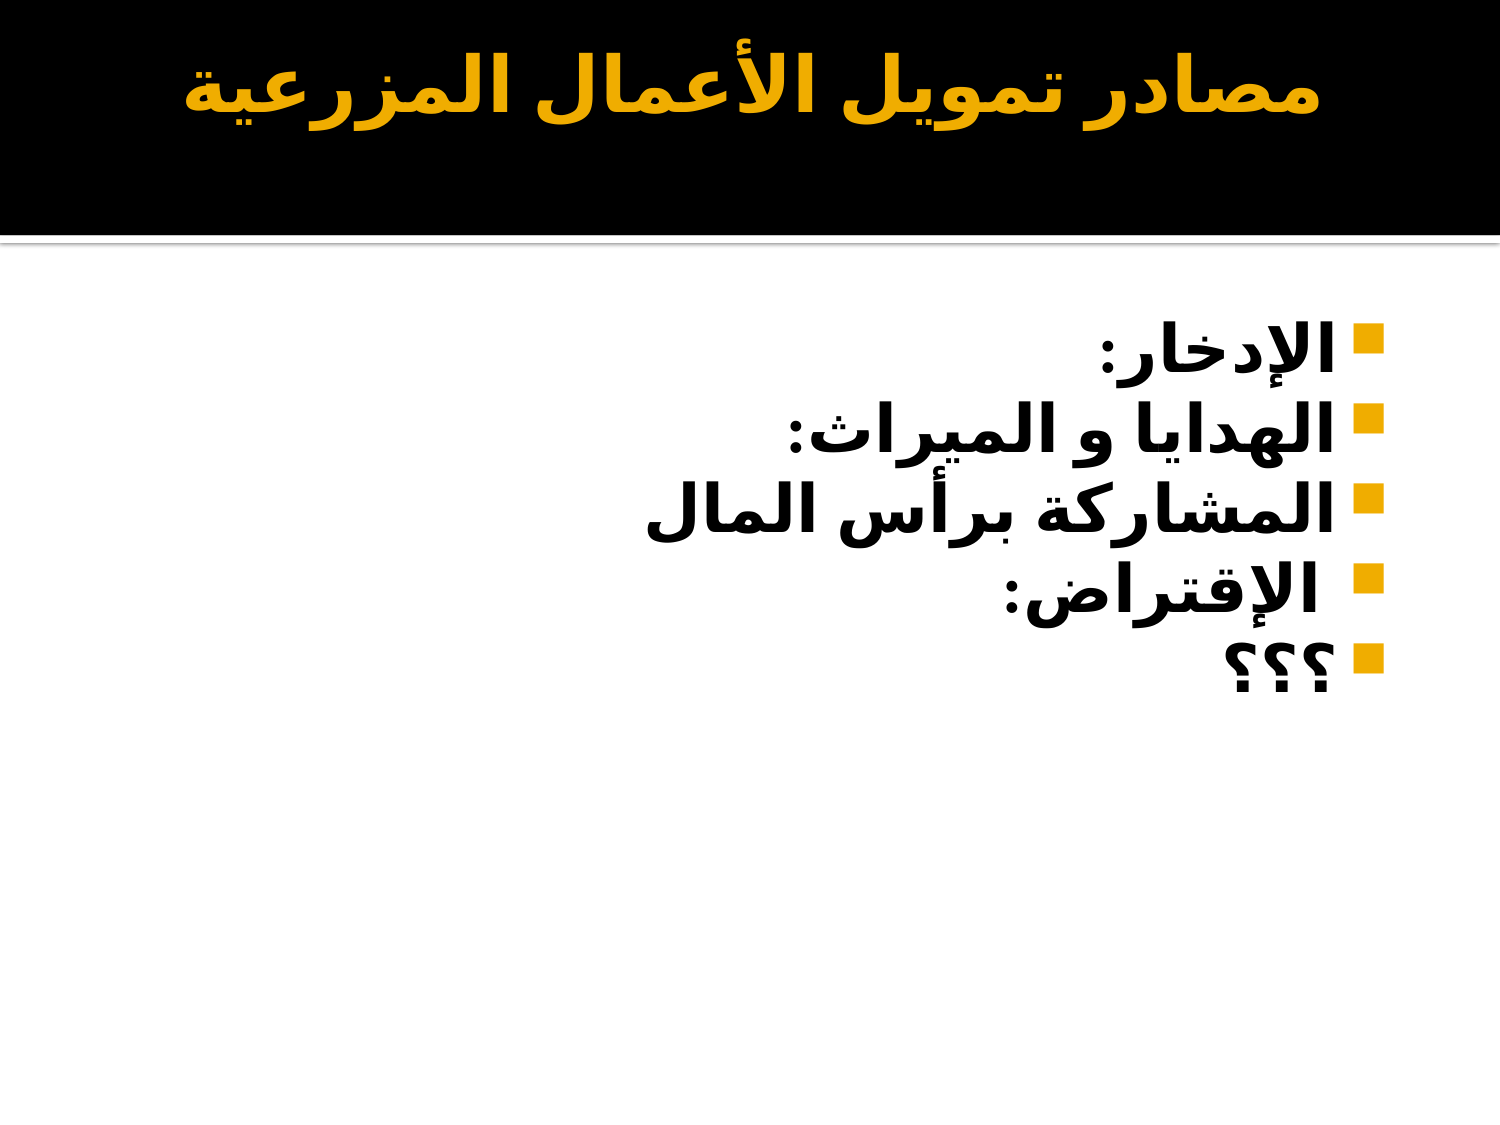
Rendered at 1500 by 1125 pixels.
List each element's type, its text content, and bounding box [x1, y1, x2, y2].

list الإدخار: الهدايا و الميراث: المشاركة برأس المال الإقتراض: ؟؟؟ [75, 291, 1425, 1050]
title مصادر تمويل الأعمال المزرعية [75, 25, 1425, 231]
